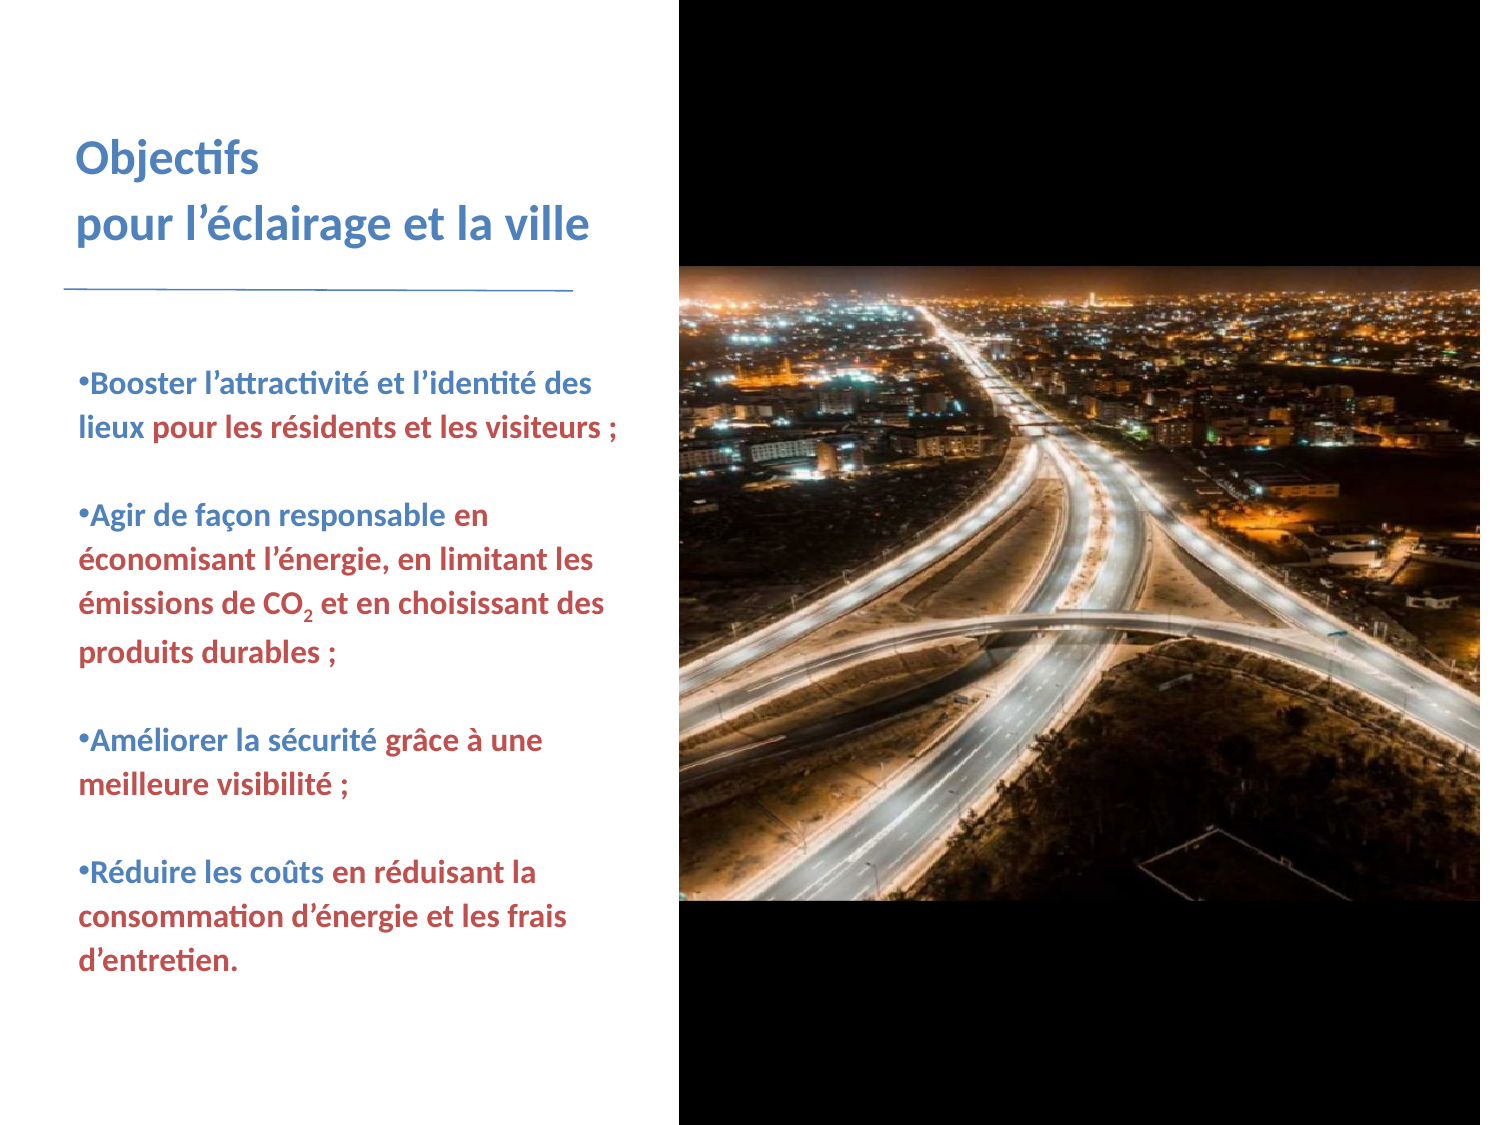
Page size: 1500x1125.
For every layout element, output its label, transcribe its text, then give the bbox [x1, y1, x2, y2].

text_box Objectifs pour l’éclairage et la ville [60, 44, 674, 179]
text_box Booster l’attractivité et l’identité des lieux pour les résidents et les visiteurs ; Agir de façon responsable en économisant l’énergie, en limitant les émissions de CO2 et en choisissant des produits durables ; Améliorer la sécurité grâce à une meilleure visibilité ; Réduire les coûts en réduisant la consommation d’énergie et les frais d’entretien. [63, 349, 644, 1024]
text_box [0, 0, 677, 975]
picture [572, 0, 1480, 1125]
